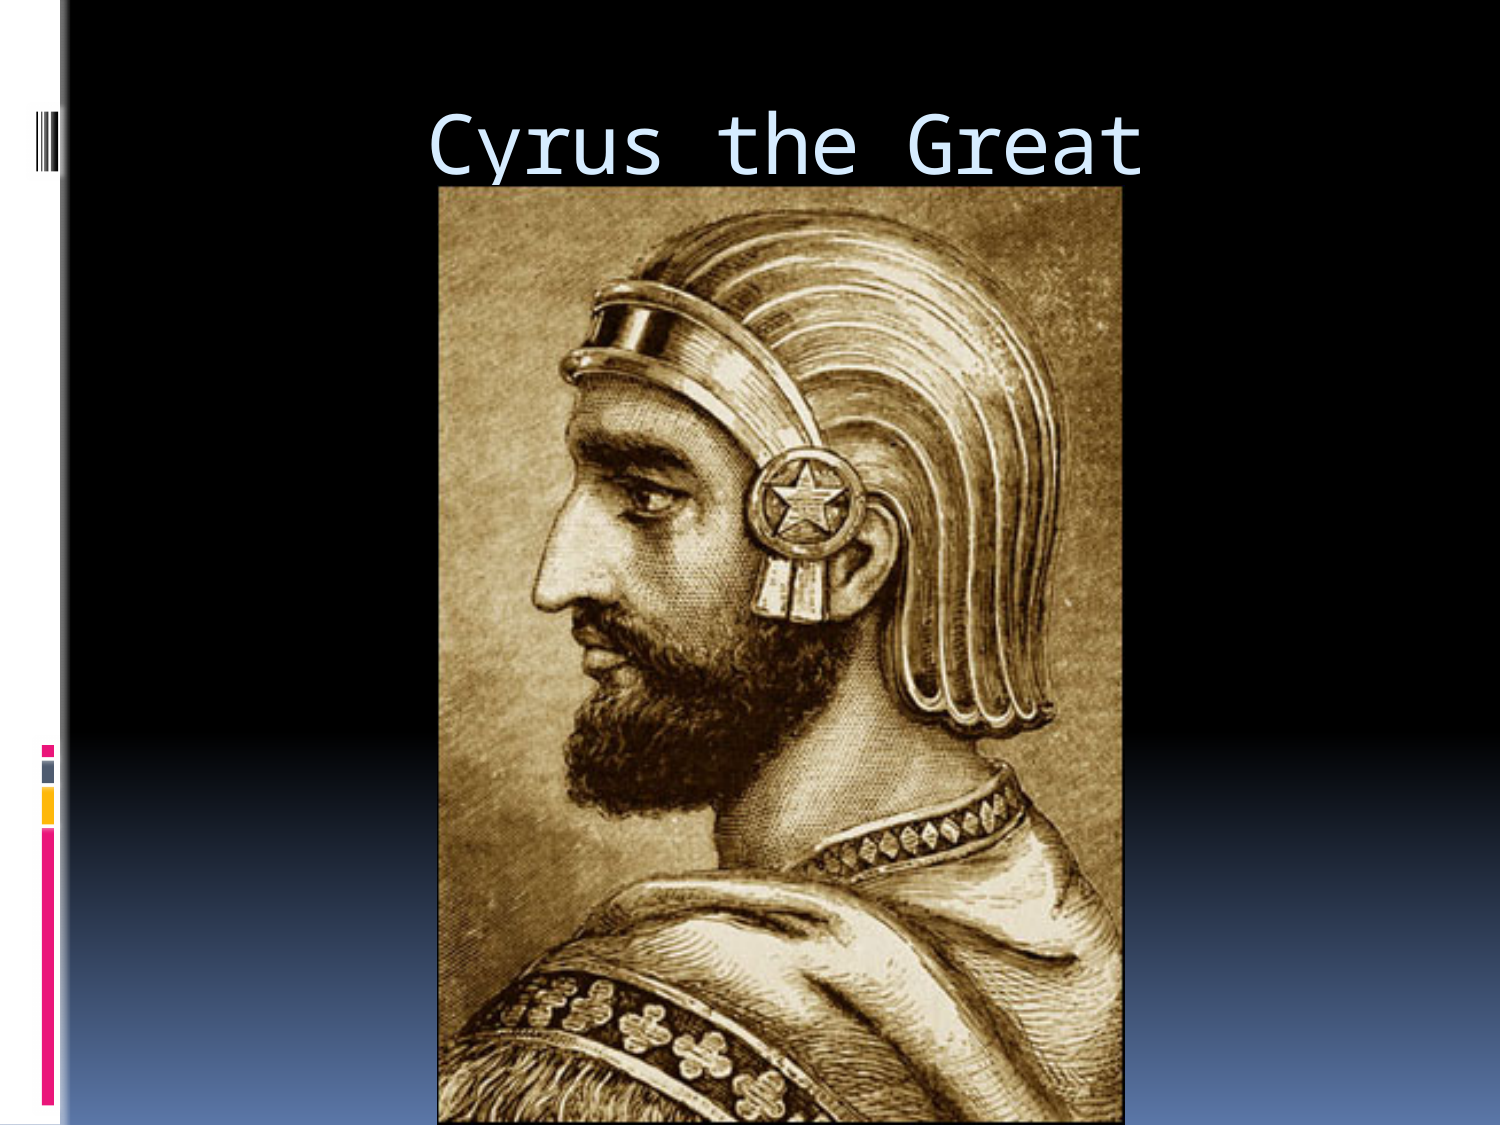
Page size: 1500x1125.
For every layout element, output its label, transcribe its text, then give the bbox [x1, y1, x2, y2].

title Cyrus the Great [150, 83, 1425, 234]
picture [436, 184, 1126, 1125]
